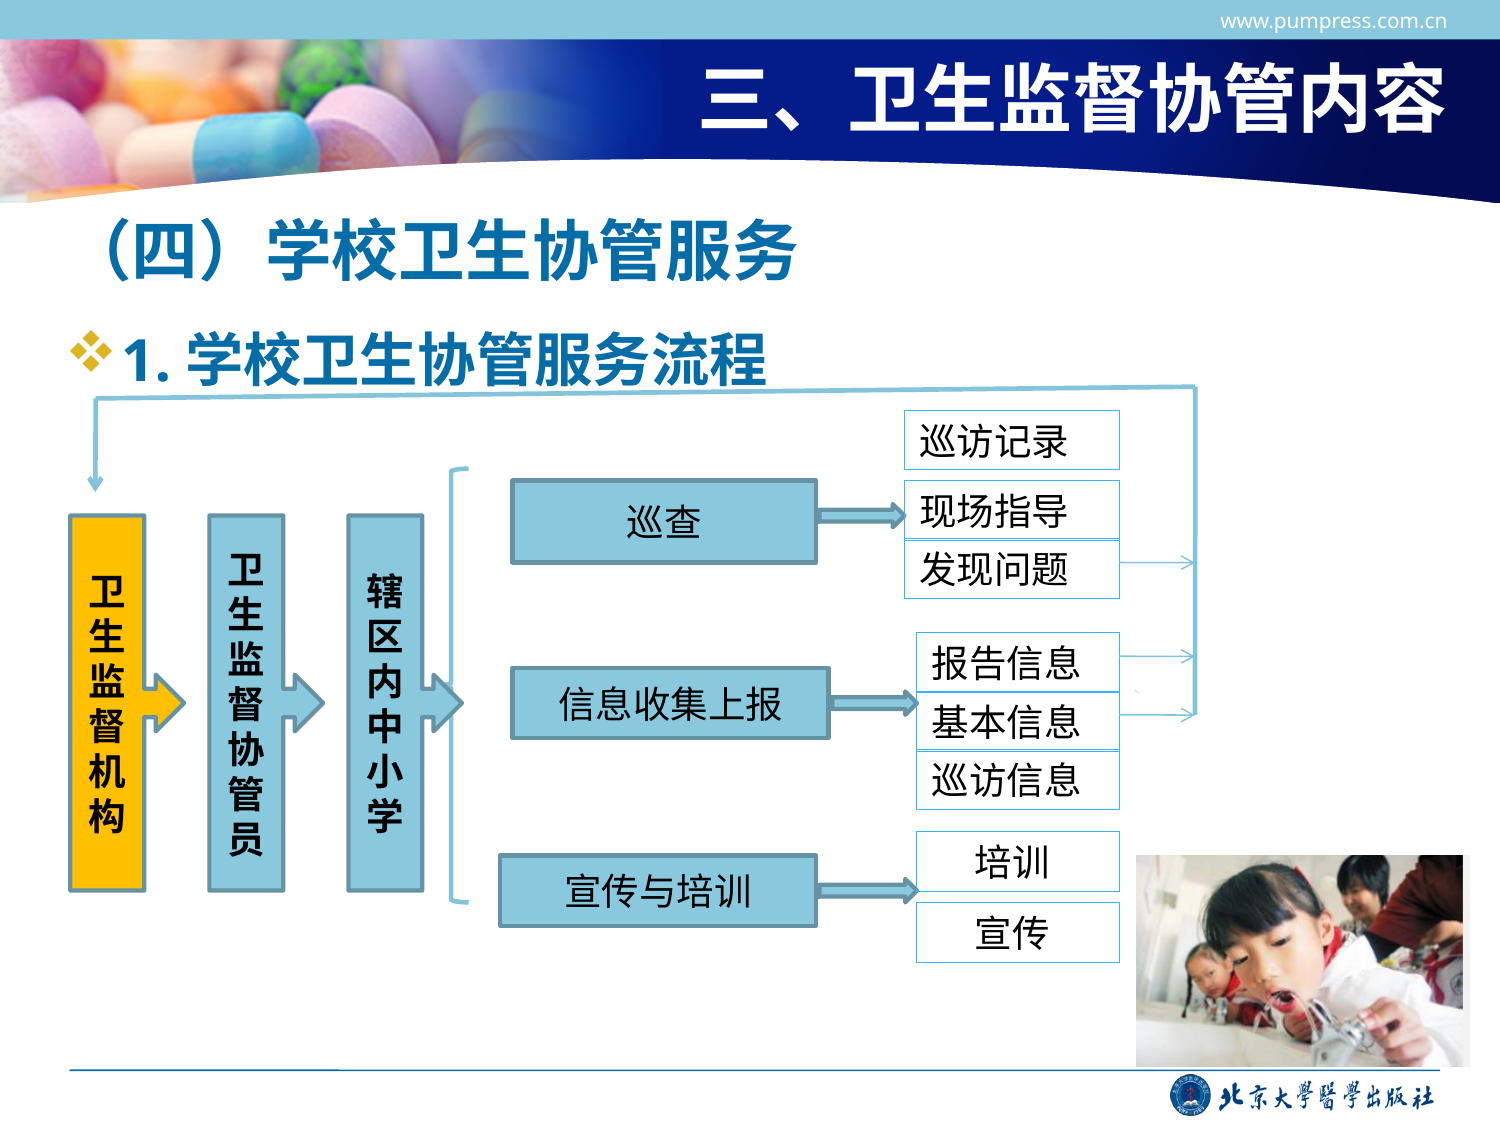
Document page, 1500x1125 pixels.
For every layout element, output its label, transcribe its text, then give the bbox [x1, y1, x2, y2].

title 三、卫生监督协管内容 [137, 49, 1463, 143]
picture [1136, 855, 1470, 1067]
picture [1170, 1074, 1436, 1118]
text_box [95, 386, 1196, 399]
list （四）学校卫生协管服务 1.学校卫生协管服务流程 [49, 160, 1463, 1026]
picture [0, 40, 1500, 203]
slide_number www.pumpress.com.cn [1024, 0, 1463, 38]
